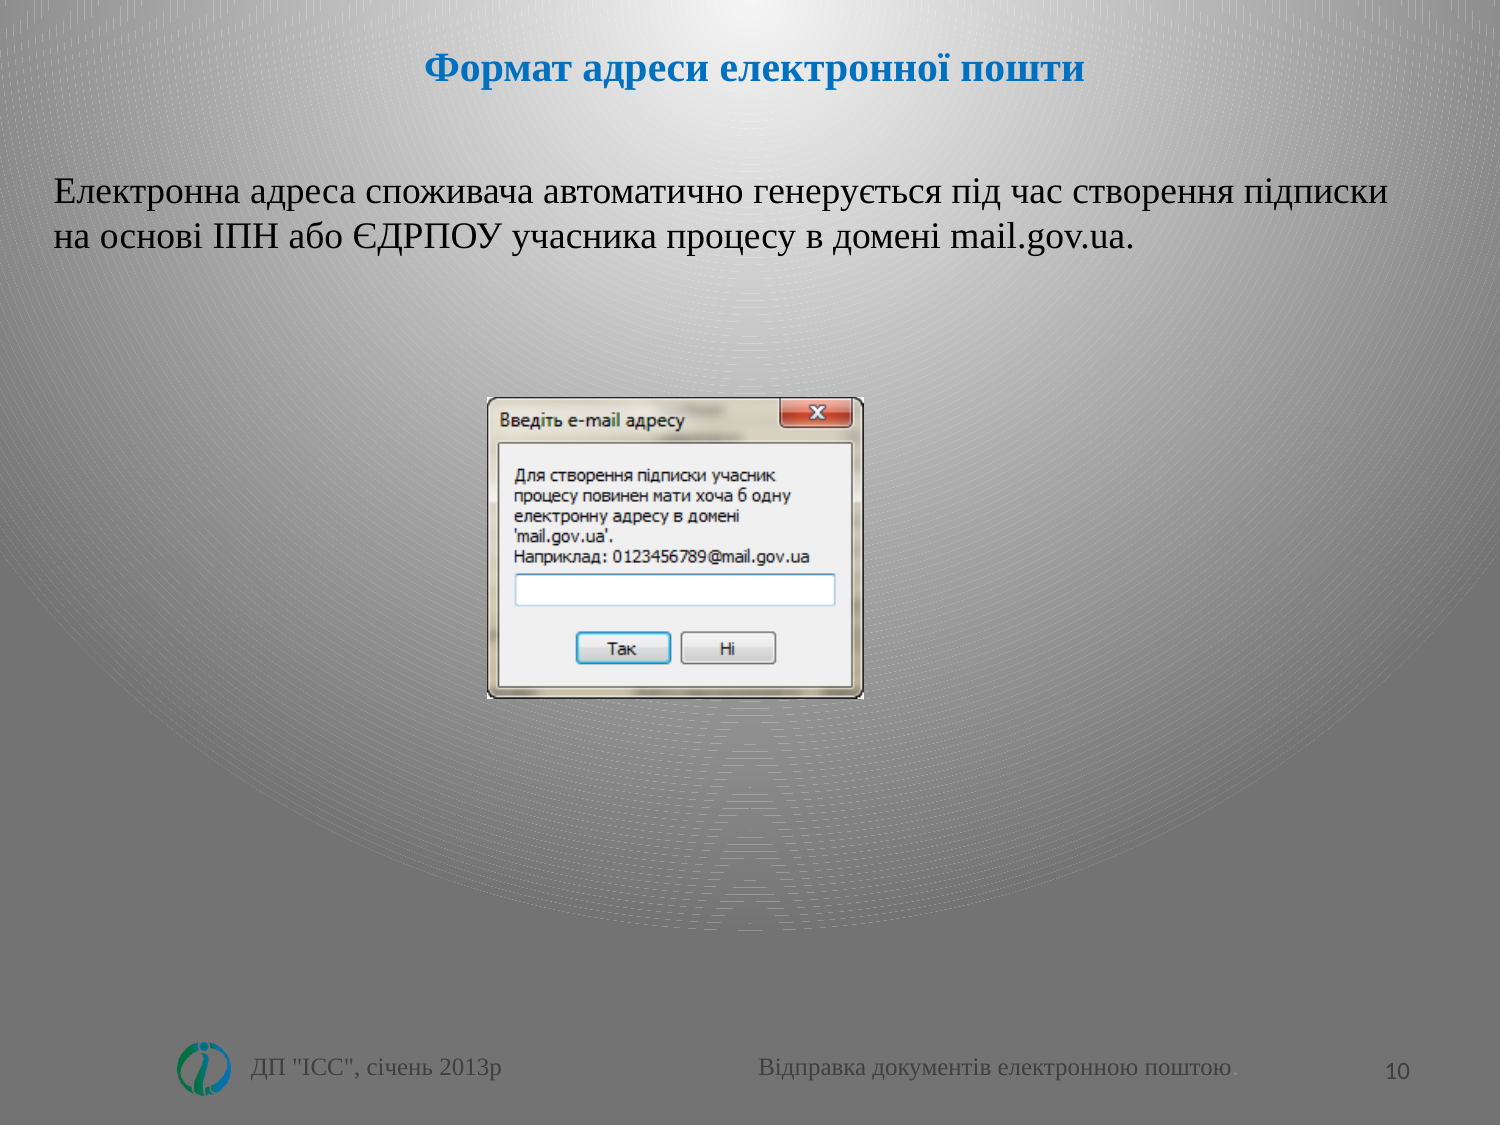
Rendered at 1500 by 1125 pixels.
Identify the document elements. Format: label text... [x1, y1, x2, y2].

picture [486, 396, 864, 699]
picture [172, 1041, 237, 1096]
footer ДП "ІСС", січень 2013р Відправка документів електронною поштою. [170, 1035, 1294, 1096]
text_box Електронна адреса споживача автоматично генерується під час створення підписки на основі ІПН або ЄДРПОУ учасника процесу в домені mail.gov.ua. [38, 113, 1421, 304]
title Формат адреси електронної пошти [79, 19, 1430, 112]
slide_number 10 [1294, 1042, 1425, 1096]
